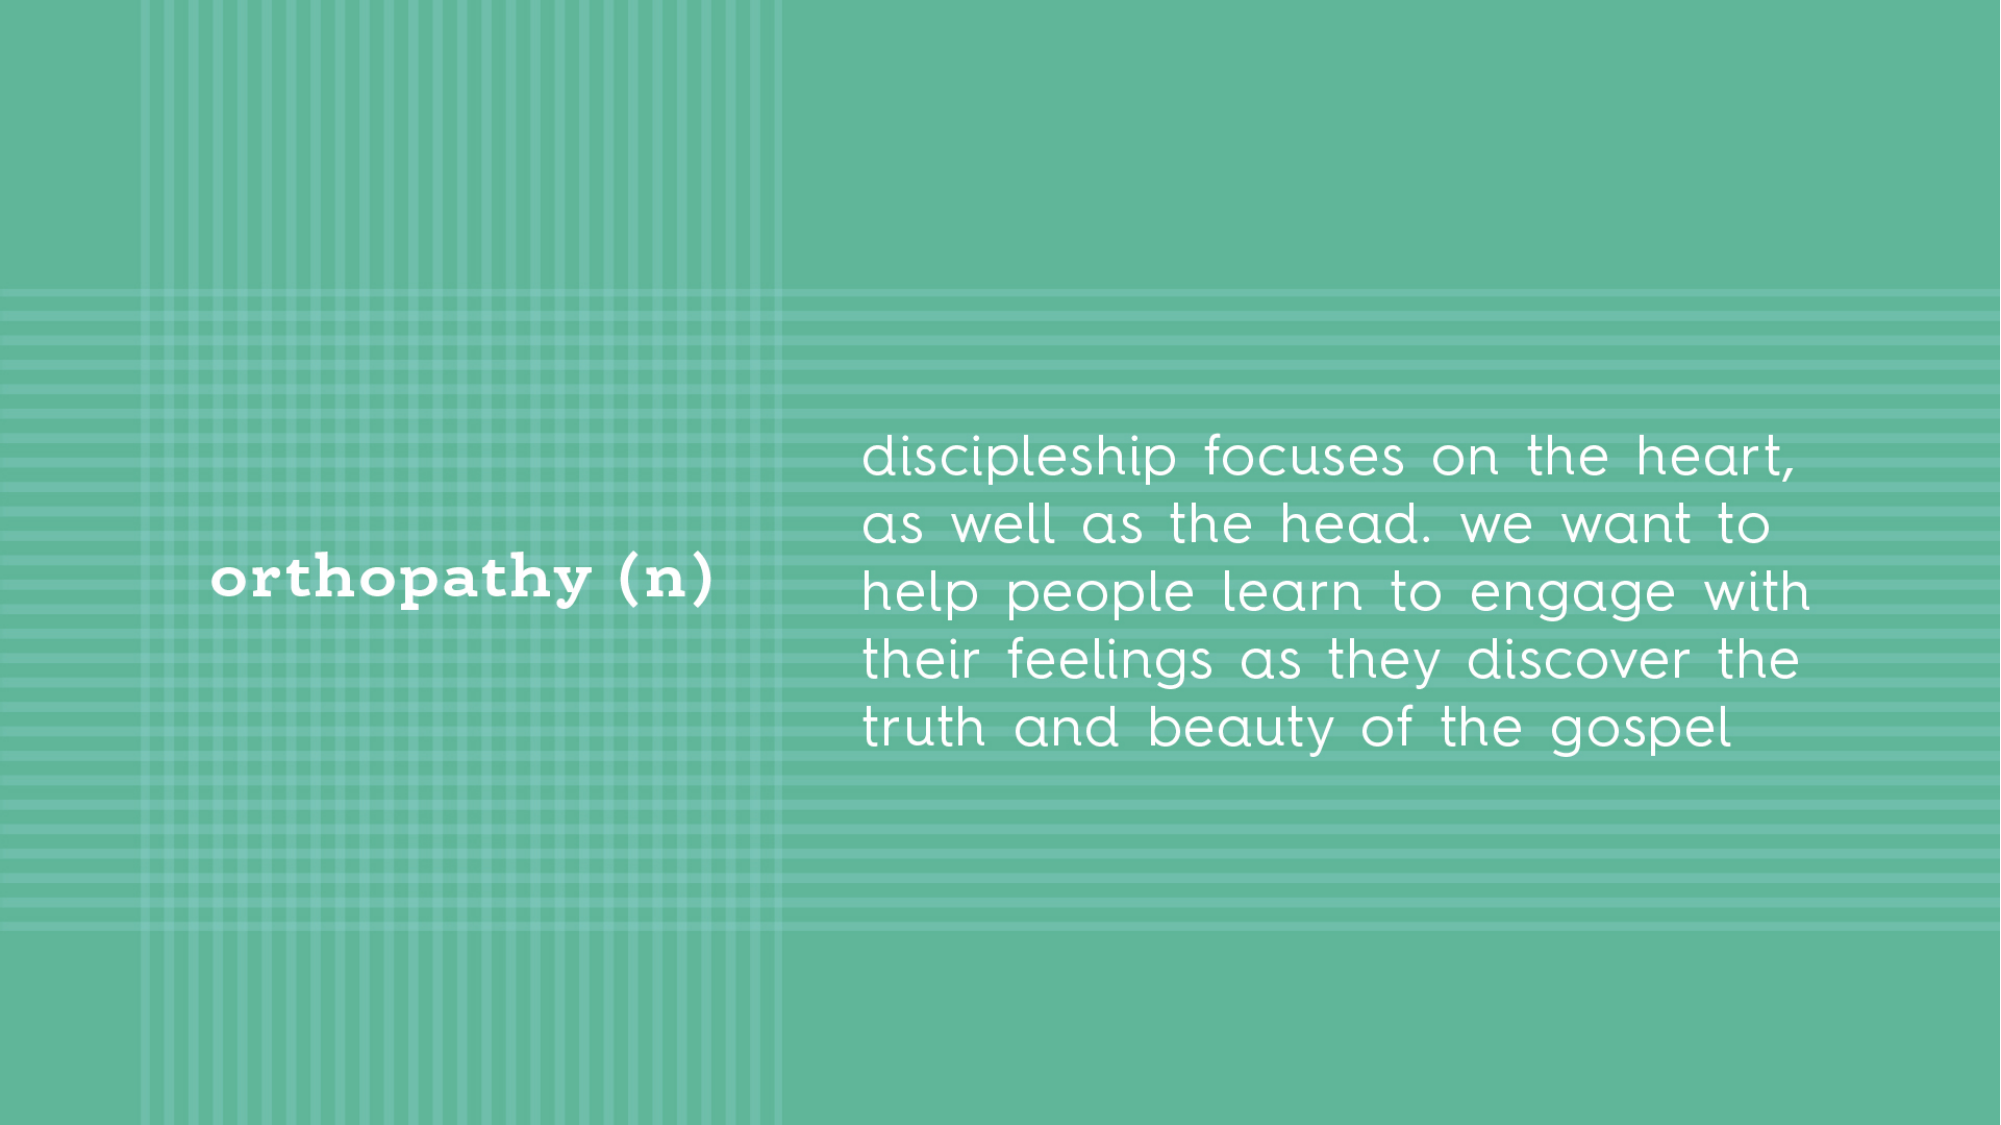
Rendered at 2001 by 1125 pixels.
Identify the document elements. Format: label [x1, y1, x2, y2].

list [0, 0, 2000, 1125]
